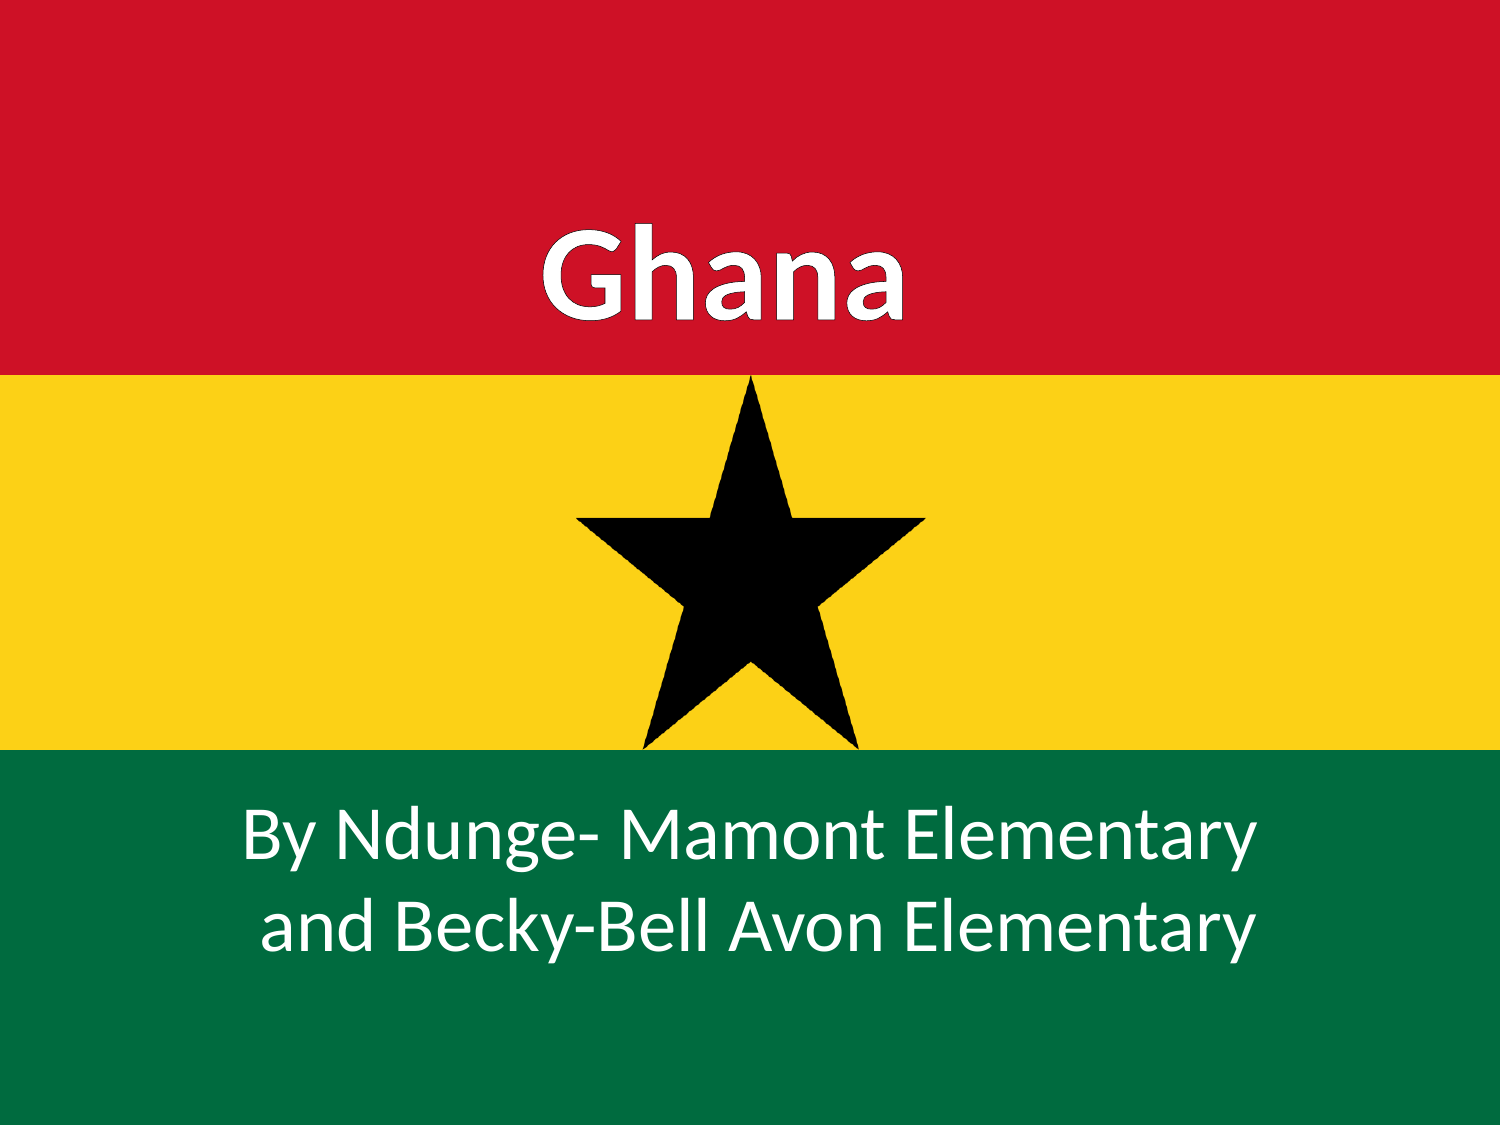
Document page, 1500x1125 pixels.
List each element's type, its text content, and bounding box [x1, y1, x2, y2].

text_box Ghana [237, 174, 1213, 355]
subtitle By Ndunge- Mamont Elementary and Becky-Bell Avon Elementary [224, 774, 1276, 1063]
picture [0, 0, 1500, 1125]
